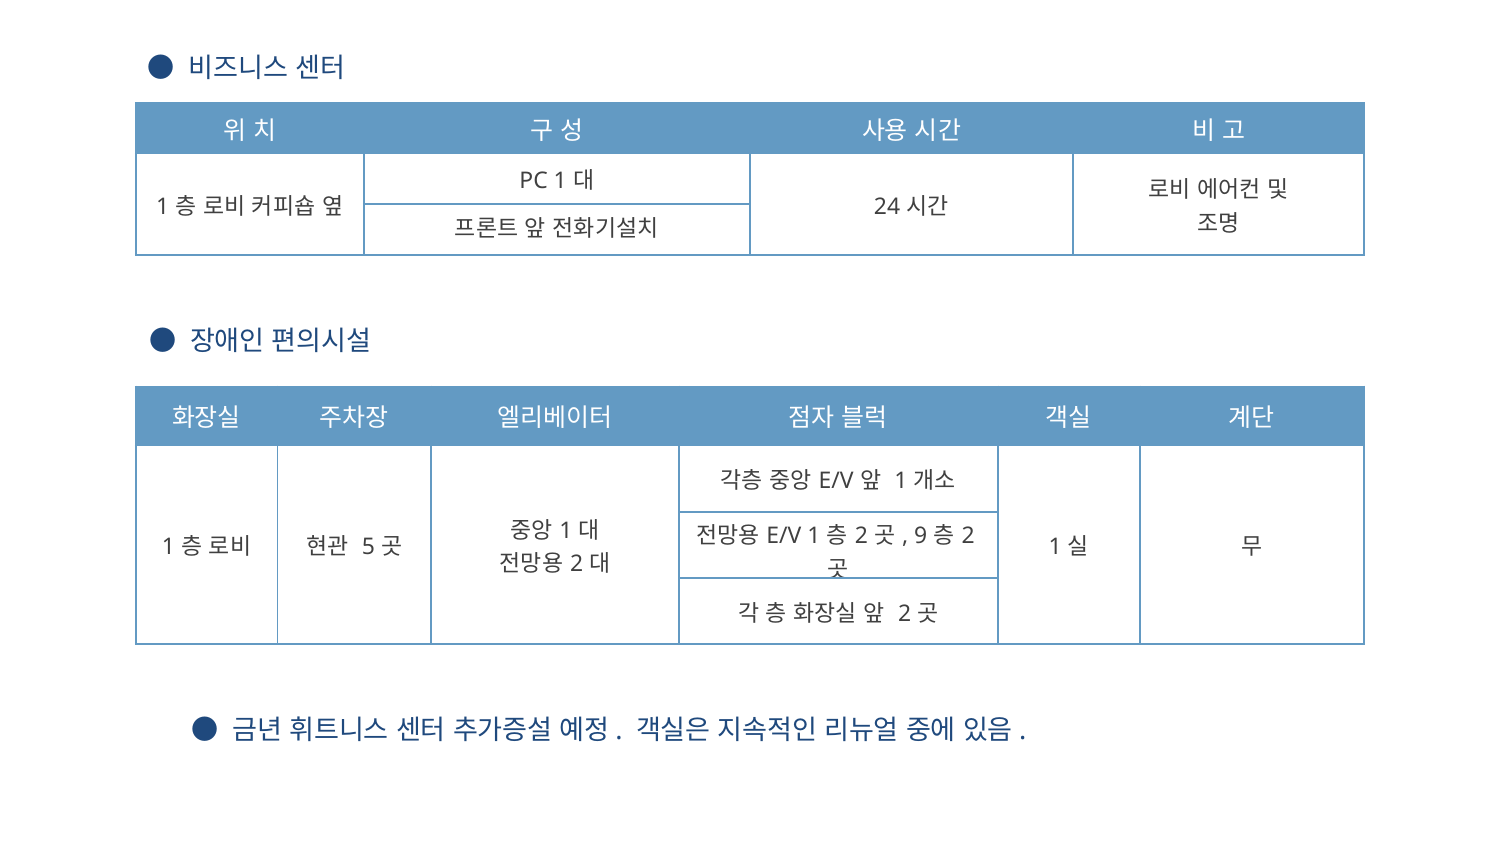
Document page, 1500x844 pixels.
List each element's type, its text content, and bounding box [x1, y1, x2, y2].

table_cell 전망용E/V 1층2곳, 9층2곳 [680, 513, 997, 577]
table_cell 1층 로비 커피숍 옆 [137, 154, 363, 254]
table_header 객실 [999, 387, 1139, 445]
table_cell 현관 5곳 [278, 446, 430, 643]
table_cell 각 층 화장실 앞 2곳 [680, 579, 997, 643]
table_header 구 성 [365, 104, 749, 153]
table_cell 24시간 [751, 154, 1072, 254]
table_cell 로비 에어컨 및 조명 [1074, 154, 1363, 254]
table_cell 중앙1대 전망용2대 [432, 446, 678, 643]
text_box ● 장애인 편의시설 [134, 315, 386, 363]
table_cell 1실 [999, 446, 1139, 643]
table_header 사용 시간 [751, 104, 1072, 153]
table_cell 무 [1141, 446, 1363, 643]
table_cell PC 1대 [365, 154, 749, 203]
table_header 계단 [1141, 387, 1363, 445]
table_cell 프론트 앞 전화기설치 [365, 205, 749, 254]
table_header 위 치 [137, 104, 363, 153]
table_cell 1층 로비 [137, 446, 277, 643]
text_box ● 비즈니스 센터 [133, 43, 360, 91]
table_header 화장실 [137, 387, 277, 445]
table_header 점자 블럭 [680, 387, 997, 445]
table_cell 각층 중앙E/V앞 1개소 [680, 446, 997, 511]
table_header 주차장 [278, 387, 430, 445]
text_box ● 금년 휘트니스 센터 추가증설 예정. 객실은 지속적인 리뉴얼 중에 있음. [176, 704, 1042, 752]
table_header 비 고 [1074, 104, 1363, 153]
table_header 엘리베이터 [432, 387, 678, 445]
